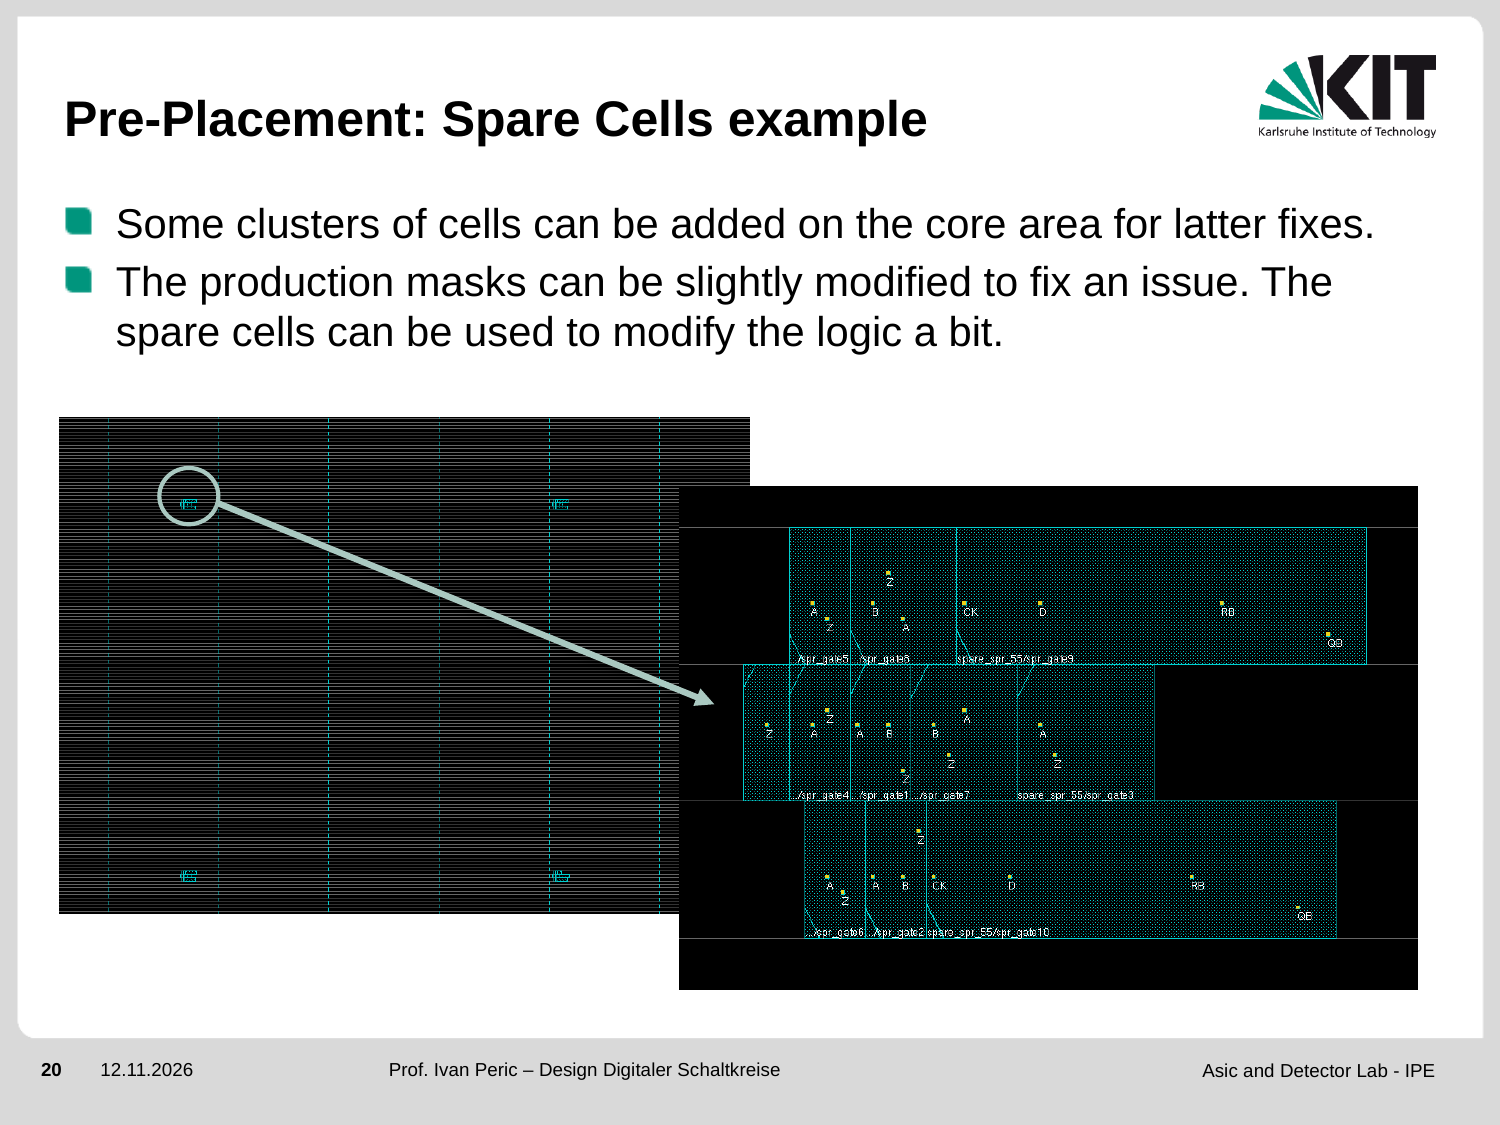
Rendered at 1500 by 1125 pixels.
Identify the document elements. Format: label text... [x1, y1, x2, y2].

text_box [218, 503, 715, 705]
picture [0, 0, 1500, 1125]
list Some clusters of cells can be added on the core area for latter fixes. The production masks can be slightly modified to fix an issue. The spare cells can be used to modify the logic a bit. [64, 196, 1436, 1000]
title Pre-Placement: Spare Cells example [64, 54, 1198, 147]
